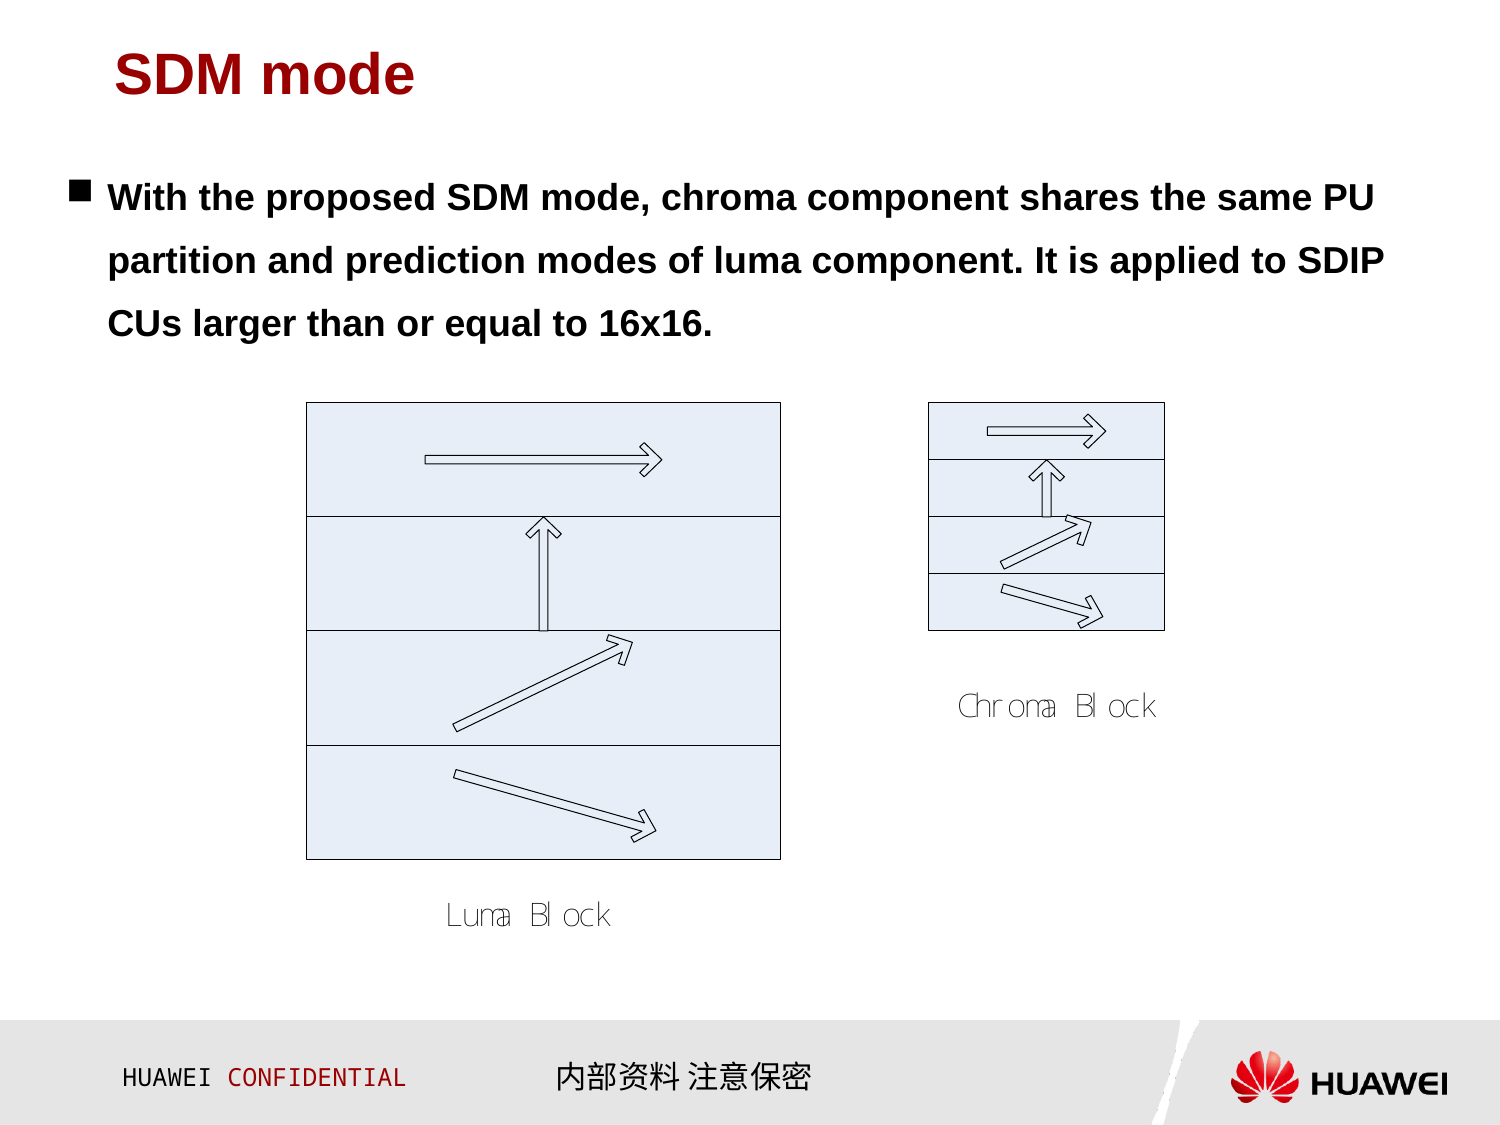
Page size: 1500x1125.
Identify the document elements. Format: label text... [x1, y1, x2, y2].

list With the proposed SDM mode, chroma component shares the same PU partition and prediction modes of luma component. It is applied to SDIP CUs larger than or equal to 16x16. [52, 148, 1448, 351]
title SDM mode [101, 18, 1426, 124]
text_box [300, 396, 1218, 953]
picture [0, 1020, 1500, 1125]
